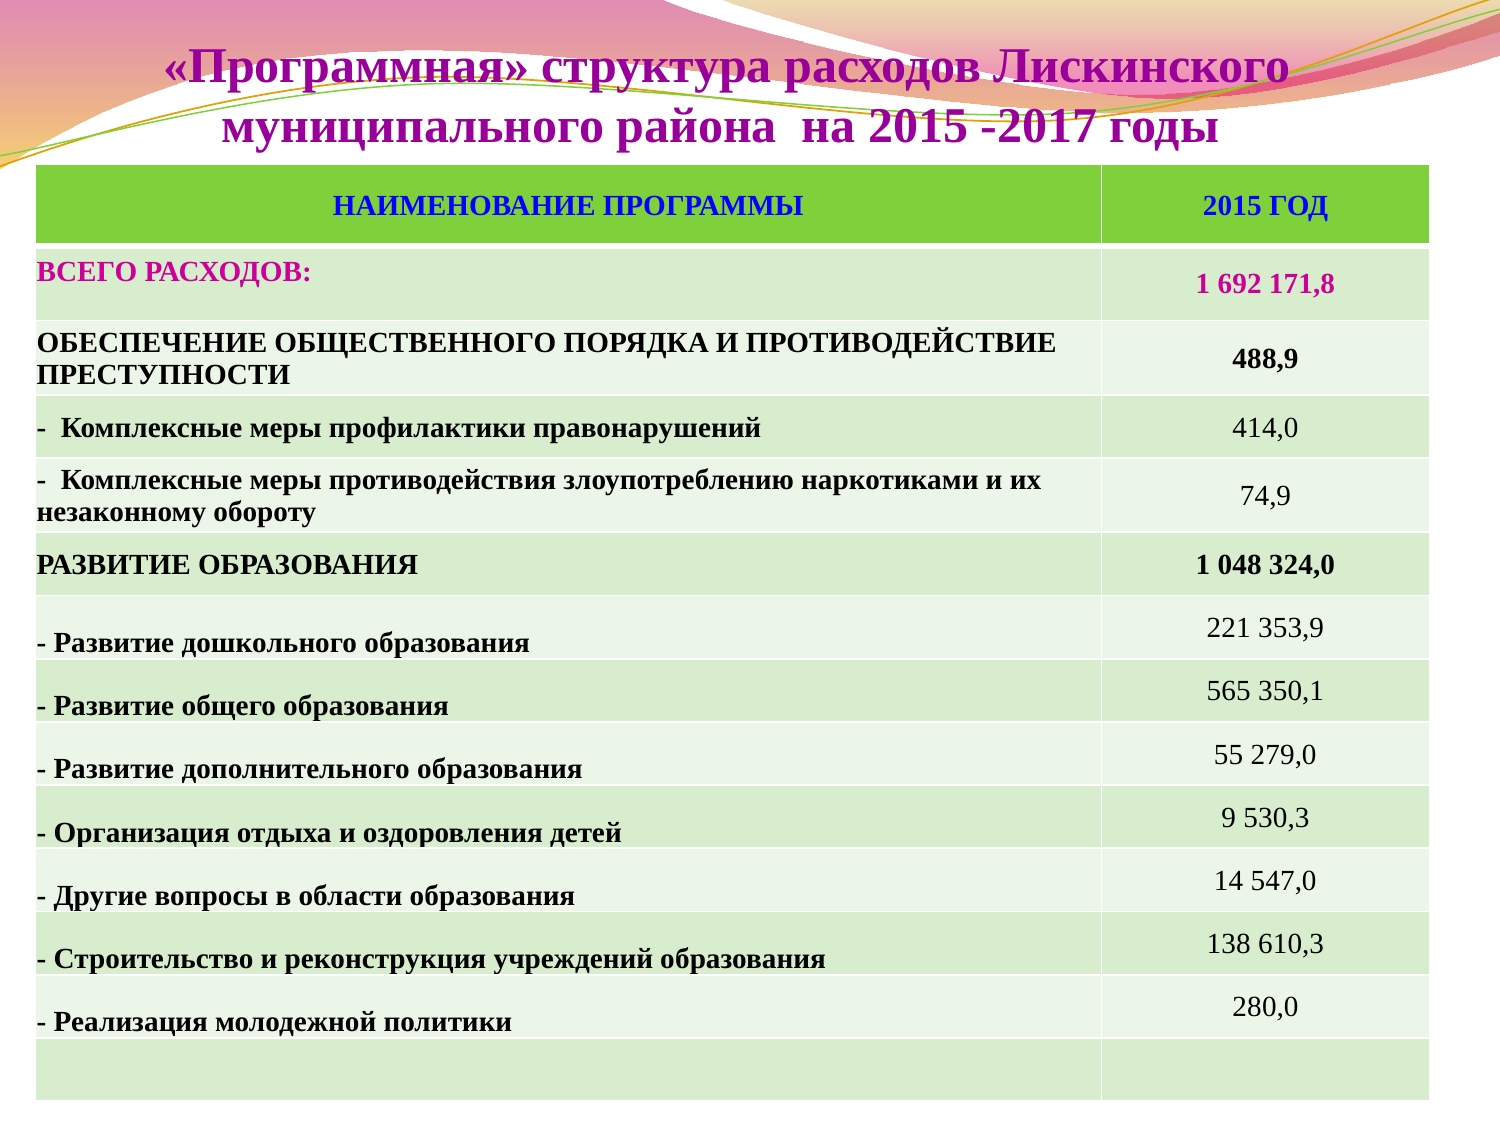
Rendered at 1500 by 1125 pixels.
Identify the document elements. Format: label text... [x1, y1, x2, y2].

table_cell 55 279,0 [1102, 723, 1429, 784]
table_cell 414,0 [1102, 396, 1429, 457]
table_cell - Комплексные меры противодействия злоупотреблению наркотиками и их незаконному обороту [36, 459, 1101, 531]
table_cell 1 048 324,0 [1102, 533, 1429, 595]
table_cell 565 350,1 [1102, 660, 1429, 721]
table_cell 488,9 [1102, 321, 1429, 394]
table_cell - Организация отдыха и оздоровления детей [36, 786, 1101, 847]
table_cell 14 547,0 [1102, 849, 1429, 911]
table_cell 1 692 171,8 [1102, 249, 1429, 320]
table_cell - Развитие дошкольного образования [36, 596, 1101, 658]
table_cell РАЗВИТИЕ ОБРАЗОВАНИЯ [36, 533, 1101, 595]
table_cell [1102, 1039, 1429, 1100]
table_cell - Реализация молодежной политики [36, 976, 1101, 1037]
table_cell - Строительство и реконструкция учреждений образования [36, 912, 1101, 974]
table_cell ОБЕСПЕЧЕНИЕ ОБЩЕСТВЕННОГО ПОРЯДКА И ПРОТИВОДЕЙСТВИЕ ПРЕСТУПНОСТИ [36, 321, 1101, 394]
table_cell 221 353,9 [1102, 596, 1429, 658]
table_cell ВСЕГО РАСХОДОВ: [36, 249, 1101, 320]
table_cell - Развитие дополнительного образования [36, 723, 1101, 784]
table_cell - Развитие общего образования [36, 660, 1101, 721]
table_cell 138 610,3 [1102, 912, 1429, 974]
table_header НАИМЕНОВАНИЕ ПРОГРАММЫ [36, 165, 1101, 243]
title «Программная» структура расходов Лискинского муниципального района на 2015 -2017 годы [35, 35, 1418, 153]
table_cell [36, 1039, 1101, 1100]
table_cell - Комплексные меры профилактики правонарушений [36, 396, 1101, 457]
table_cell - Другие вопросы в области образования [36, 849, 1101, 911]
table_cell 74,9 [1102, 459, 1429, 531]
table_cell 280,0 [1102, 976, 1429, 1037]
table_cell 9 530,3 [1102, 786, 1429, 847]
table_header 2015 ГОД [1102, 165, 1429, 243]
